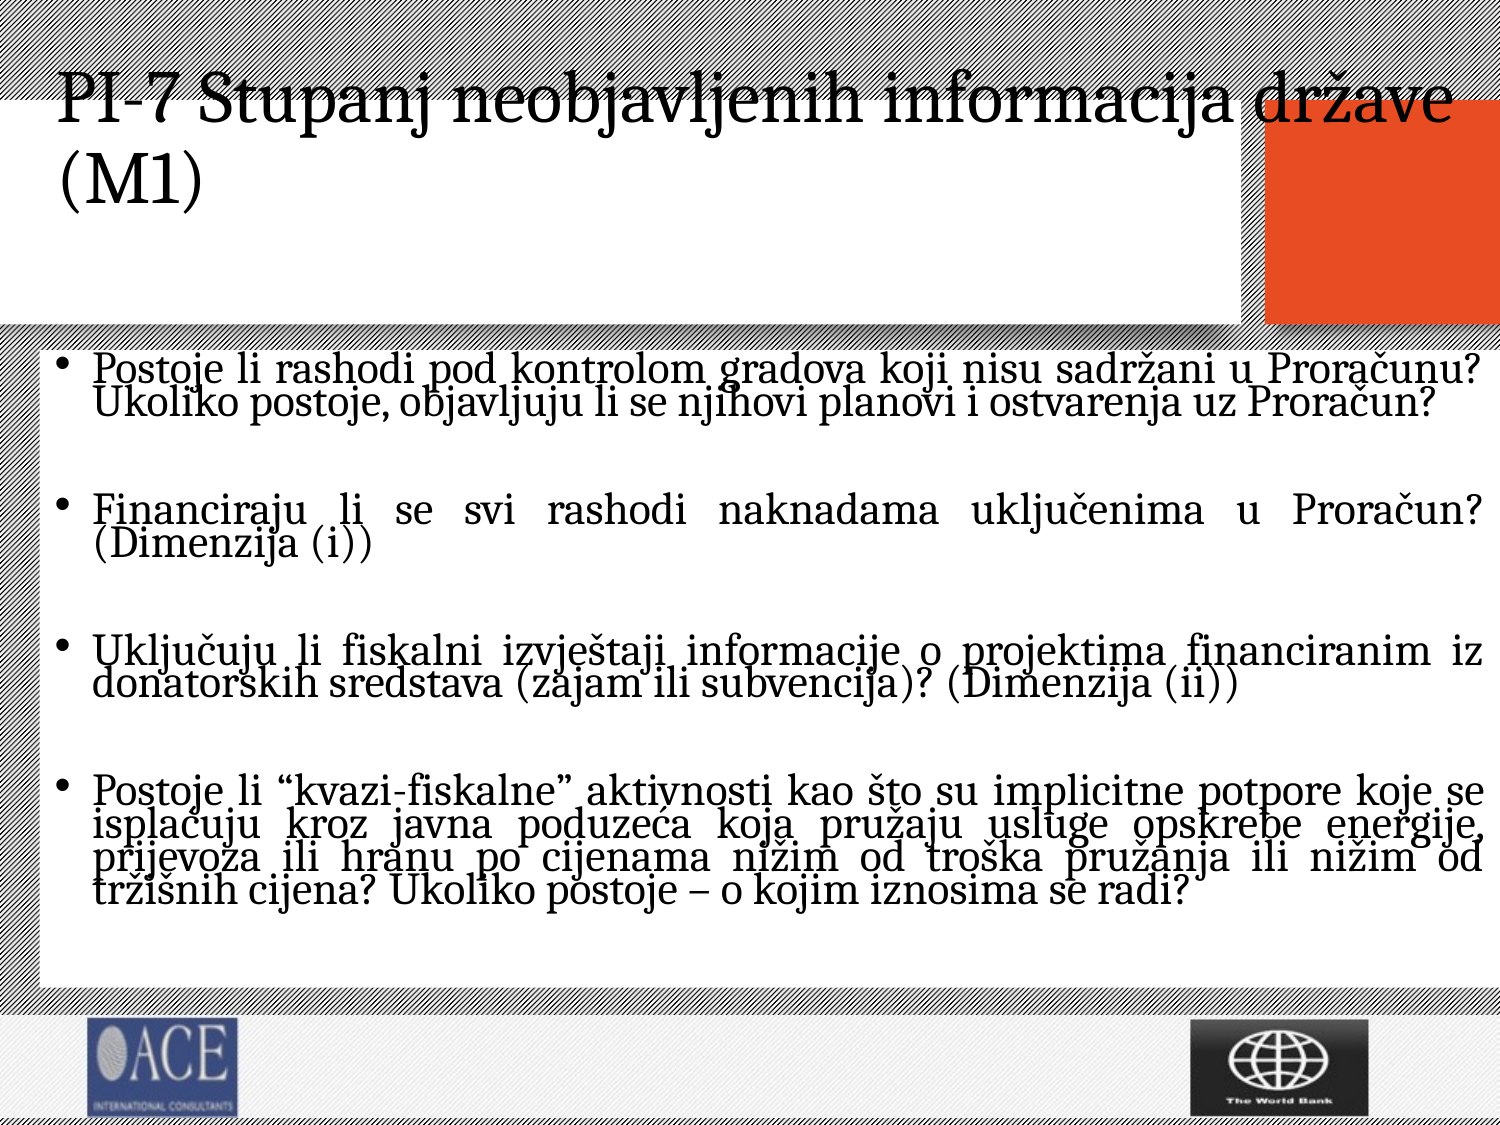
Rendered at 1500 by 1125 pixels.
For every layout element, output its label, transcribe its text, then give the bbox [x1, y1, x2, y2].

title PI-7 Stupanj neobjavljenih informacija države (M1) [40, 44, 1471, 233]
picture [0, 0, 1500, 99]
picture [0, 233, 1500, 1125]
list Postoje li rashodi pod kontrolom gradova koji nisu sadržani u Proračunu? Ukoliko postoje, objavljuju li se njihovi planovi i ostvarenja uz Proračun? Financiraju li se svi rashodi naknadama uključenima u Proračun? (Dimenzija (i)) Uključuju li fiskalni izvještaji informacije o projektima financiranim iz donatorskih sredstava (zajam ili subvencija)? (Dimenzija (ii)) Postoje li “kvazi-fiskalne” aktivnosti kao što su implicitne potpore koje se isplaćuju kroz javna poduzeća koja pružaju usluge opskrebe energije, prijevoza ili hranu po cijenama nižim od troška pružanja ili nižim od tržišnih cijena? Ukoliko postoje – o kojim iznosima se radi? [39, 349, 1500, 988]
